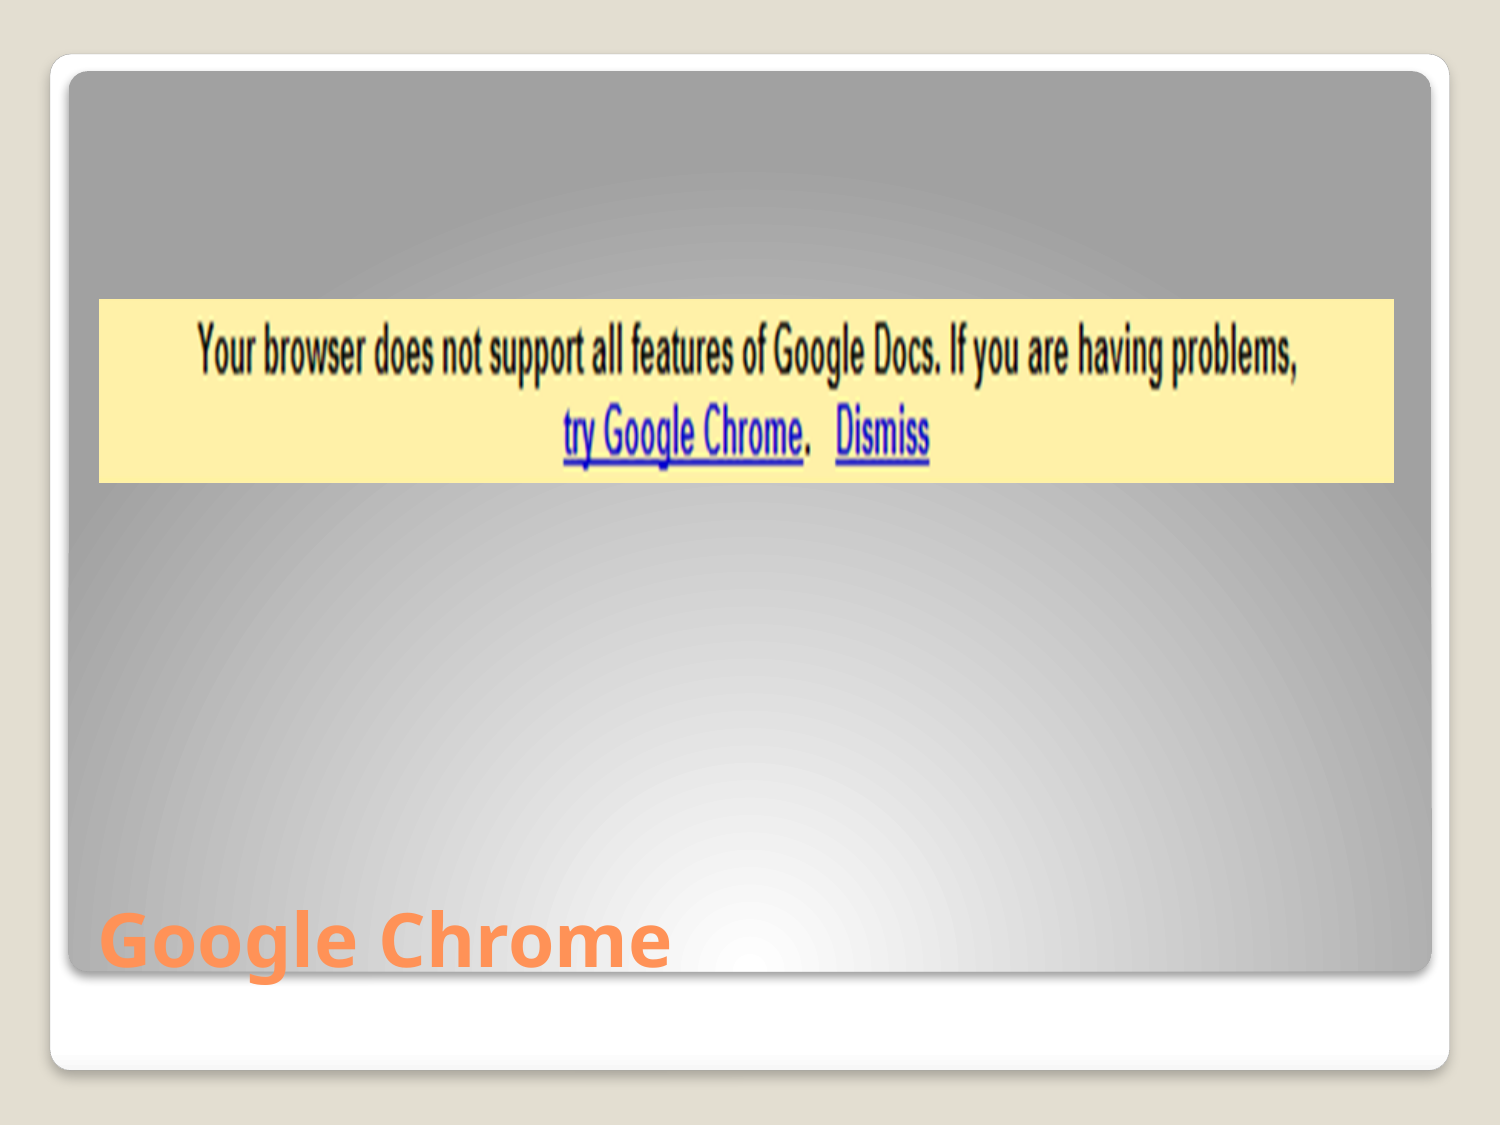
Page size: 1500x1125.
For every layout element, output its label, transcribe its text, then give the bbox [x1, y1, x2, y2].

title Google Chrome [82, 817, 1425, 990]
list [99, 299, 1394, 483]
